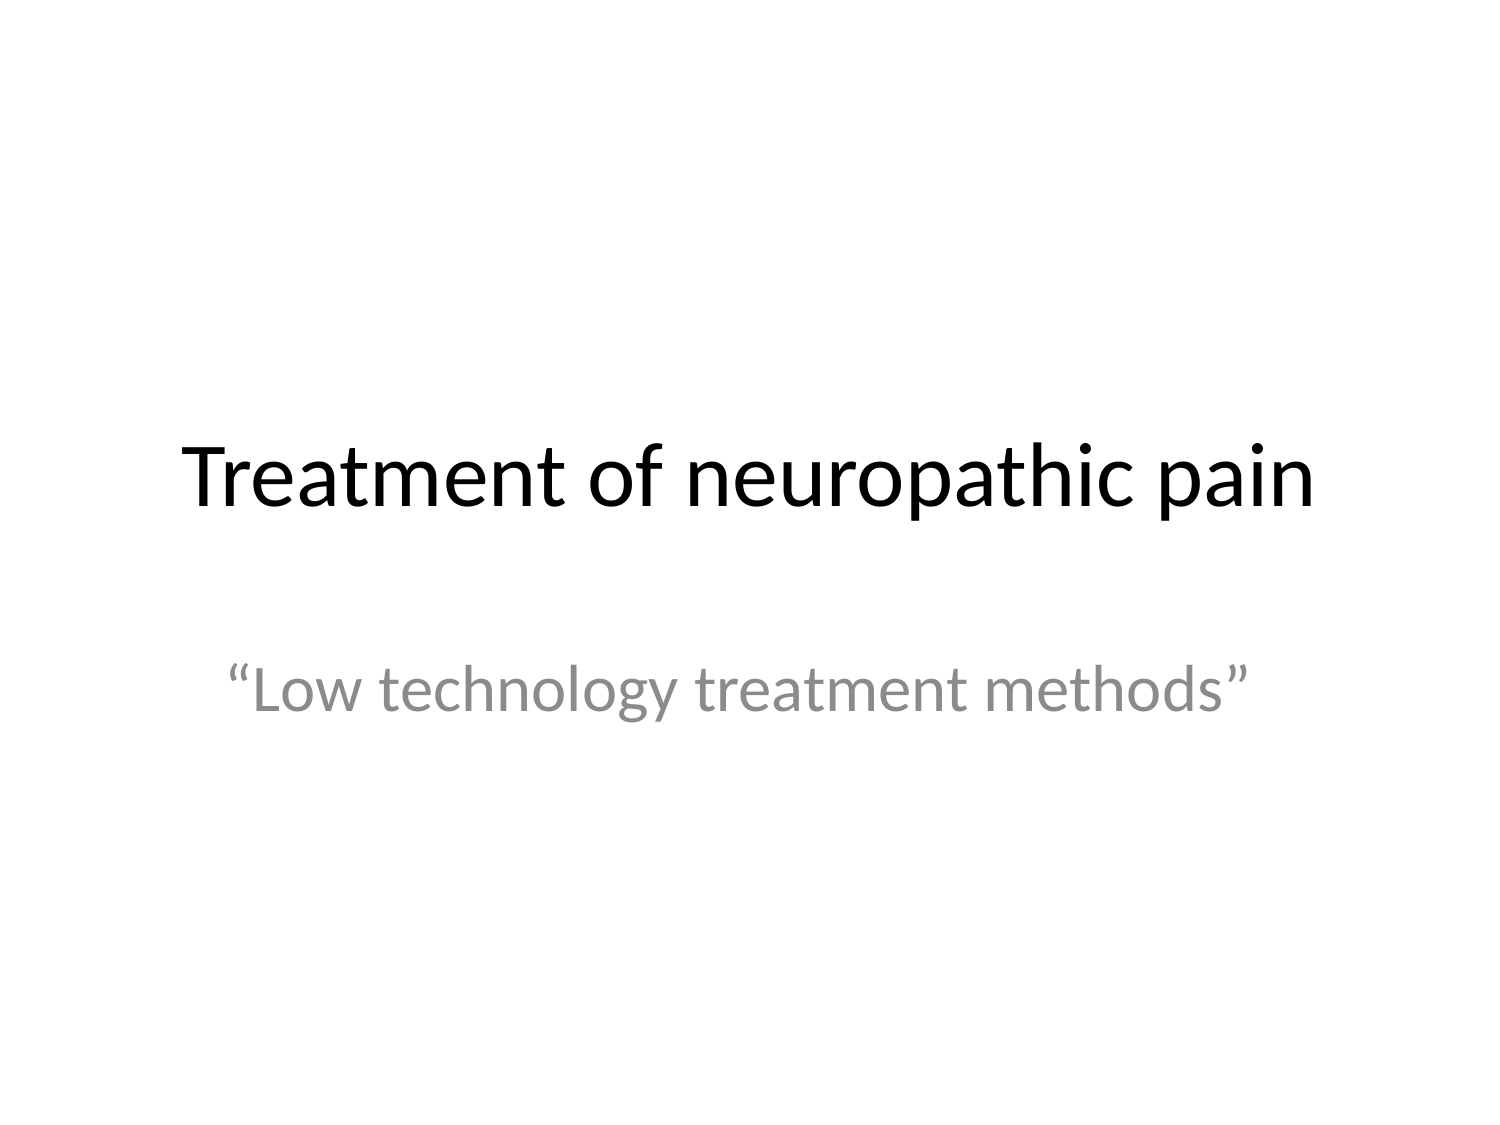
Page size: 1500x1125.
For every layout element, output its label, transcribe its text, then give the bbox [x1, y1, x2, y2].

title Treatment of neuropathic pain [112, 349, 1388, 591]
subtitle “Low technology treatment methods” [182, 637, 1294, 926]
